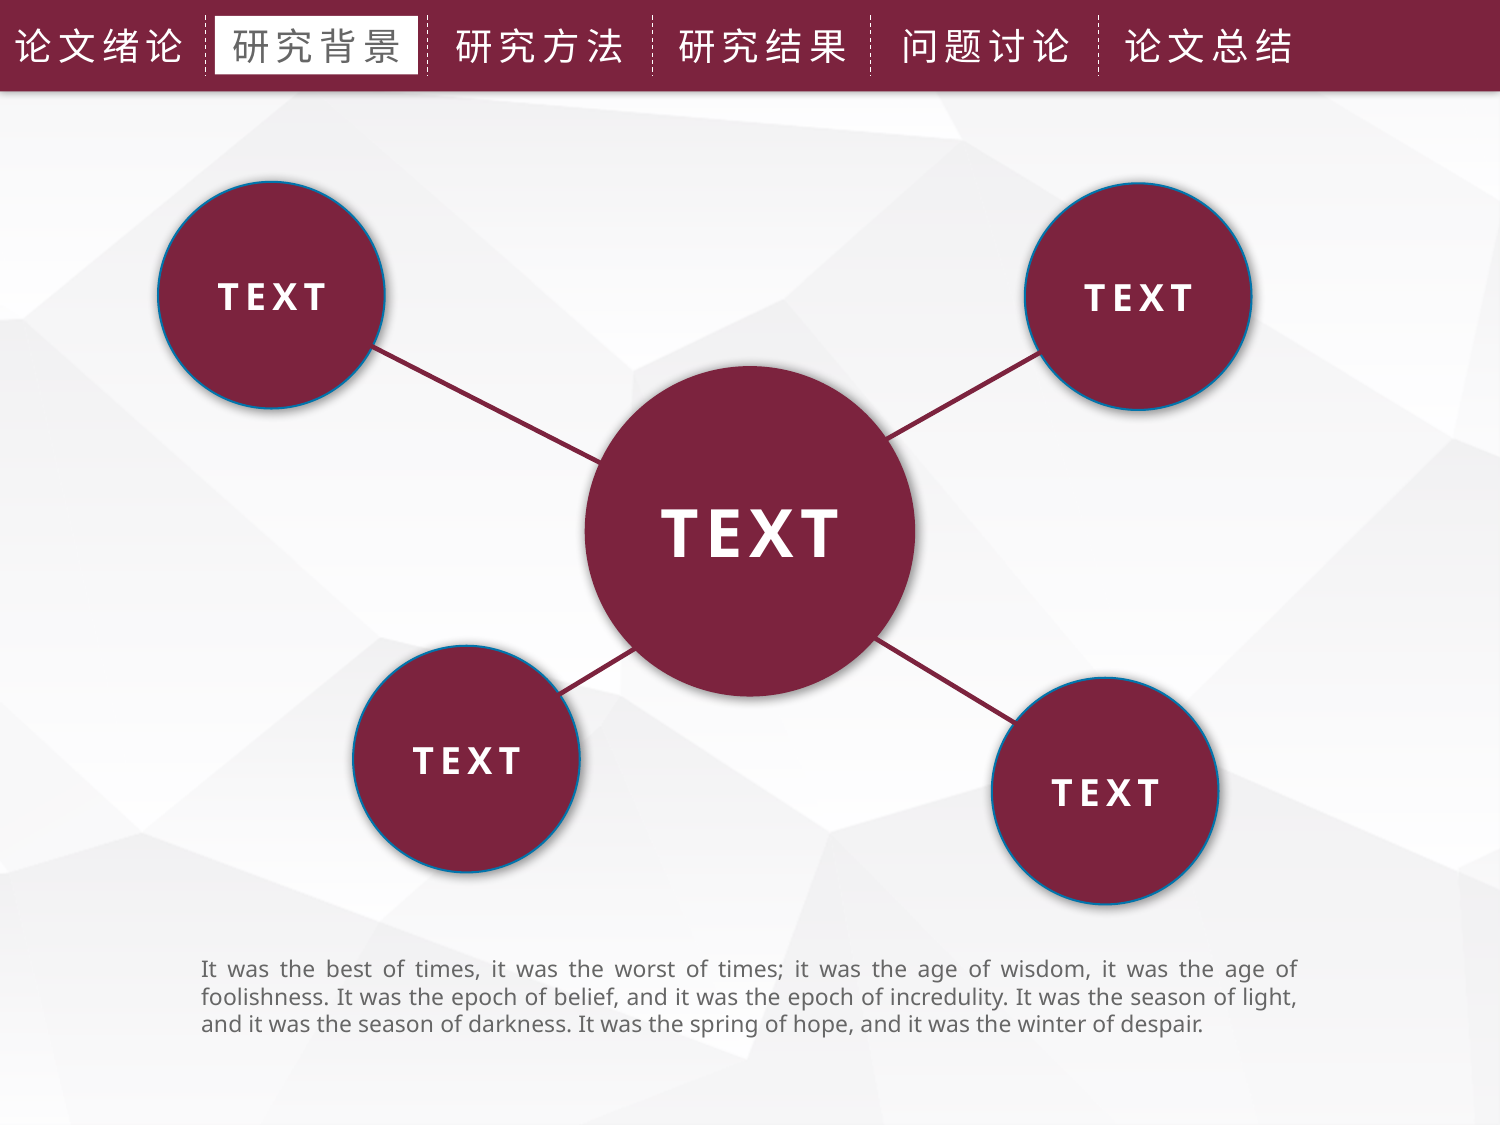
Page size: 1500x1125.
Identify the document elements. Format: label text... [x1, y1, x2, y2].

text_box TEXT [990, 676, 1220, 906]
text_box TEXT [583, 365, 917, 698]
text_box 论文绪论 [0, 15, 205, 76]
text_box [535, 608, 701, 709]
text_box 问题讨论 [886, 15, 1098, 76]
text_box TEXT [352, 644, 581, 874]
text_box TEXT [1023, 182, 1253, 411]
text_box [806, 596, 1075, 760]
text_box 研究结果 [663, 15, 870, 76]
text_box 研究背景 [213, 15, 420, 76]
picture [0, 92, 1500, 1125]
text_box It was the best of times, it was the worst of times; it was the age of wisdom, it was the age of foolishness. It was the epoch of belief, and it was the epoch of incredulity. It was the season of light, and it was the season of darkness. It was the spring of hope, and it was the winter of despair. [186, 947, 1314, 1045]
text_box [309, 314, 679, 503]
text_box TEXT [156, 180, 386, 410]
text_box 研究方法 [440, 15, 652, 76]
text_box [0, 0, 1500, 92]
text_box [851, 333, 1075, 459]
text_box 论文绪论 [206, 15, 211, 76]
text_box 论文总结 [1109, 15, 1322, 76]
text_box 研究结果 [871, 15, 876, 76]
